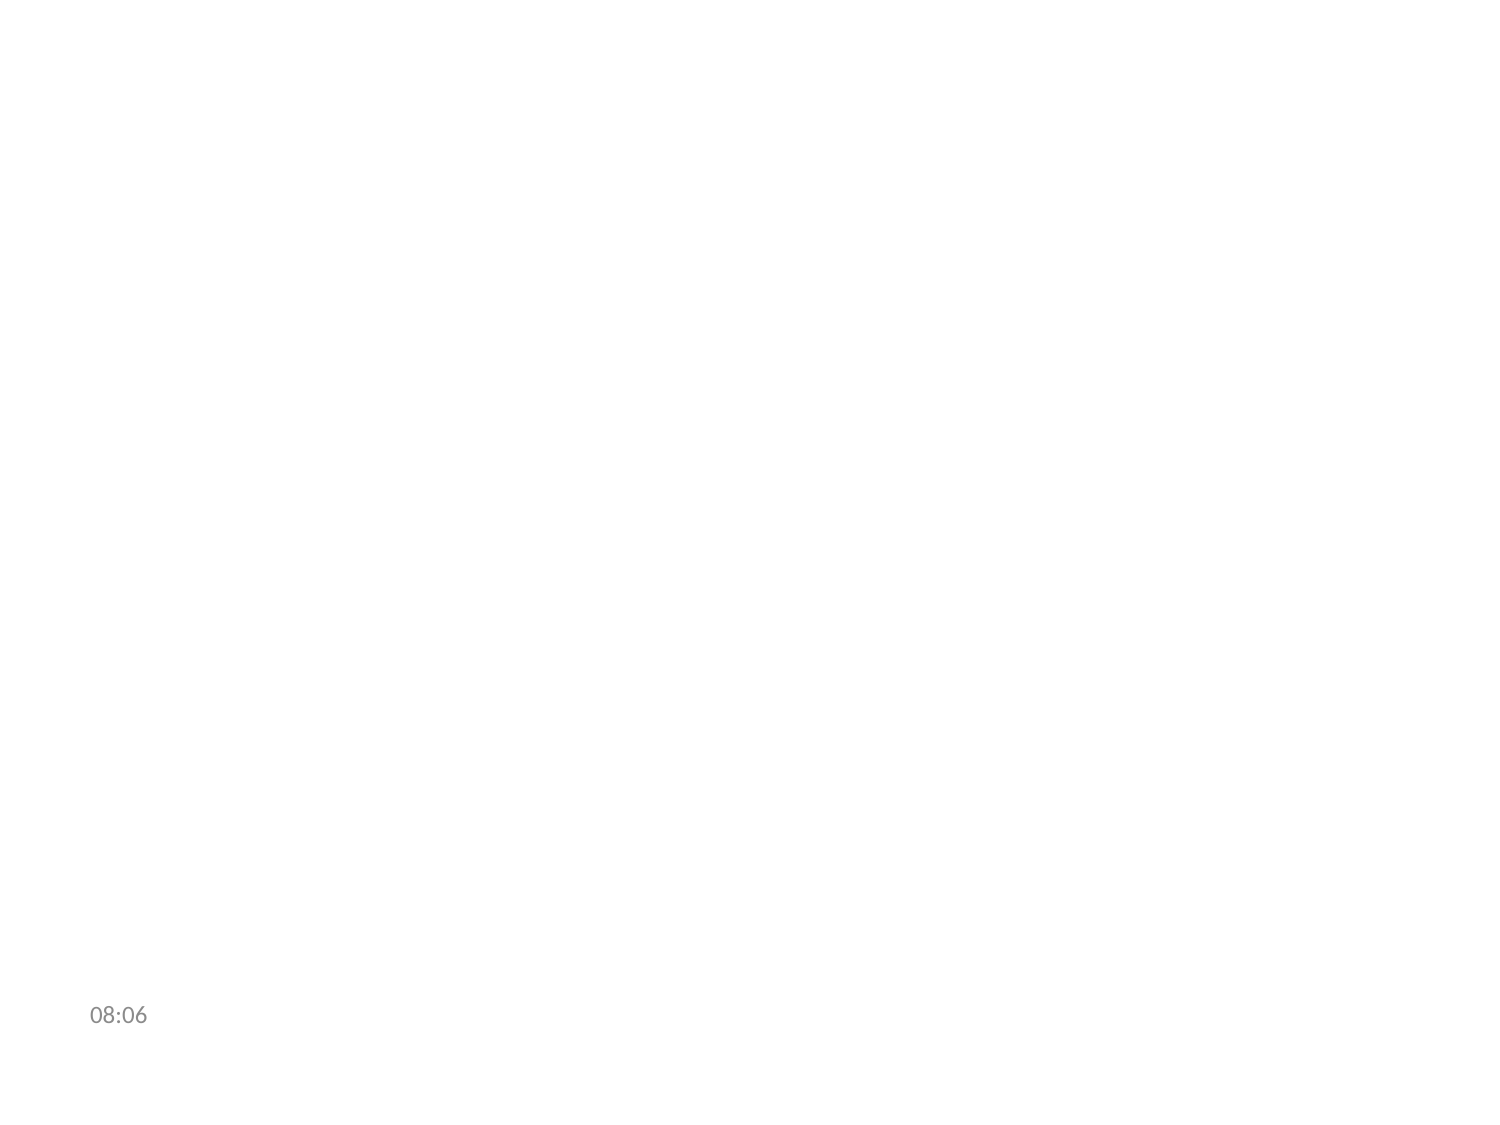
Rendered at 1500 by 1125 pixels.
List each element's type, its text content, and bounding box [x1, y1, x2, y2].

text_box 15:35 [75, 983, 425, 1044]
